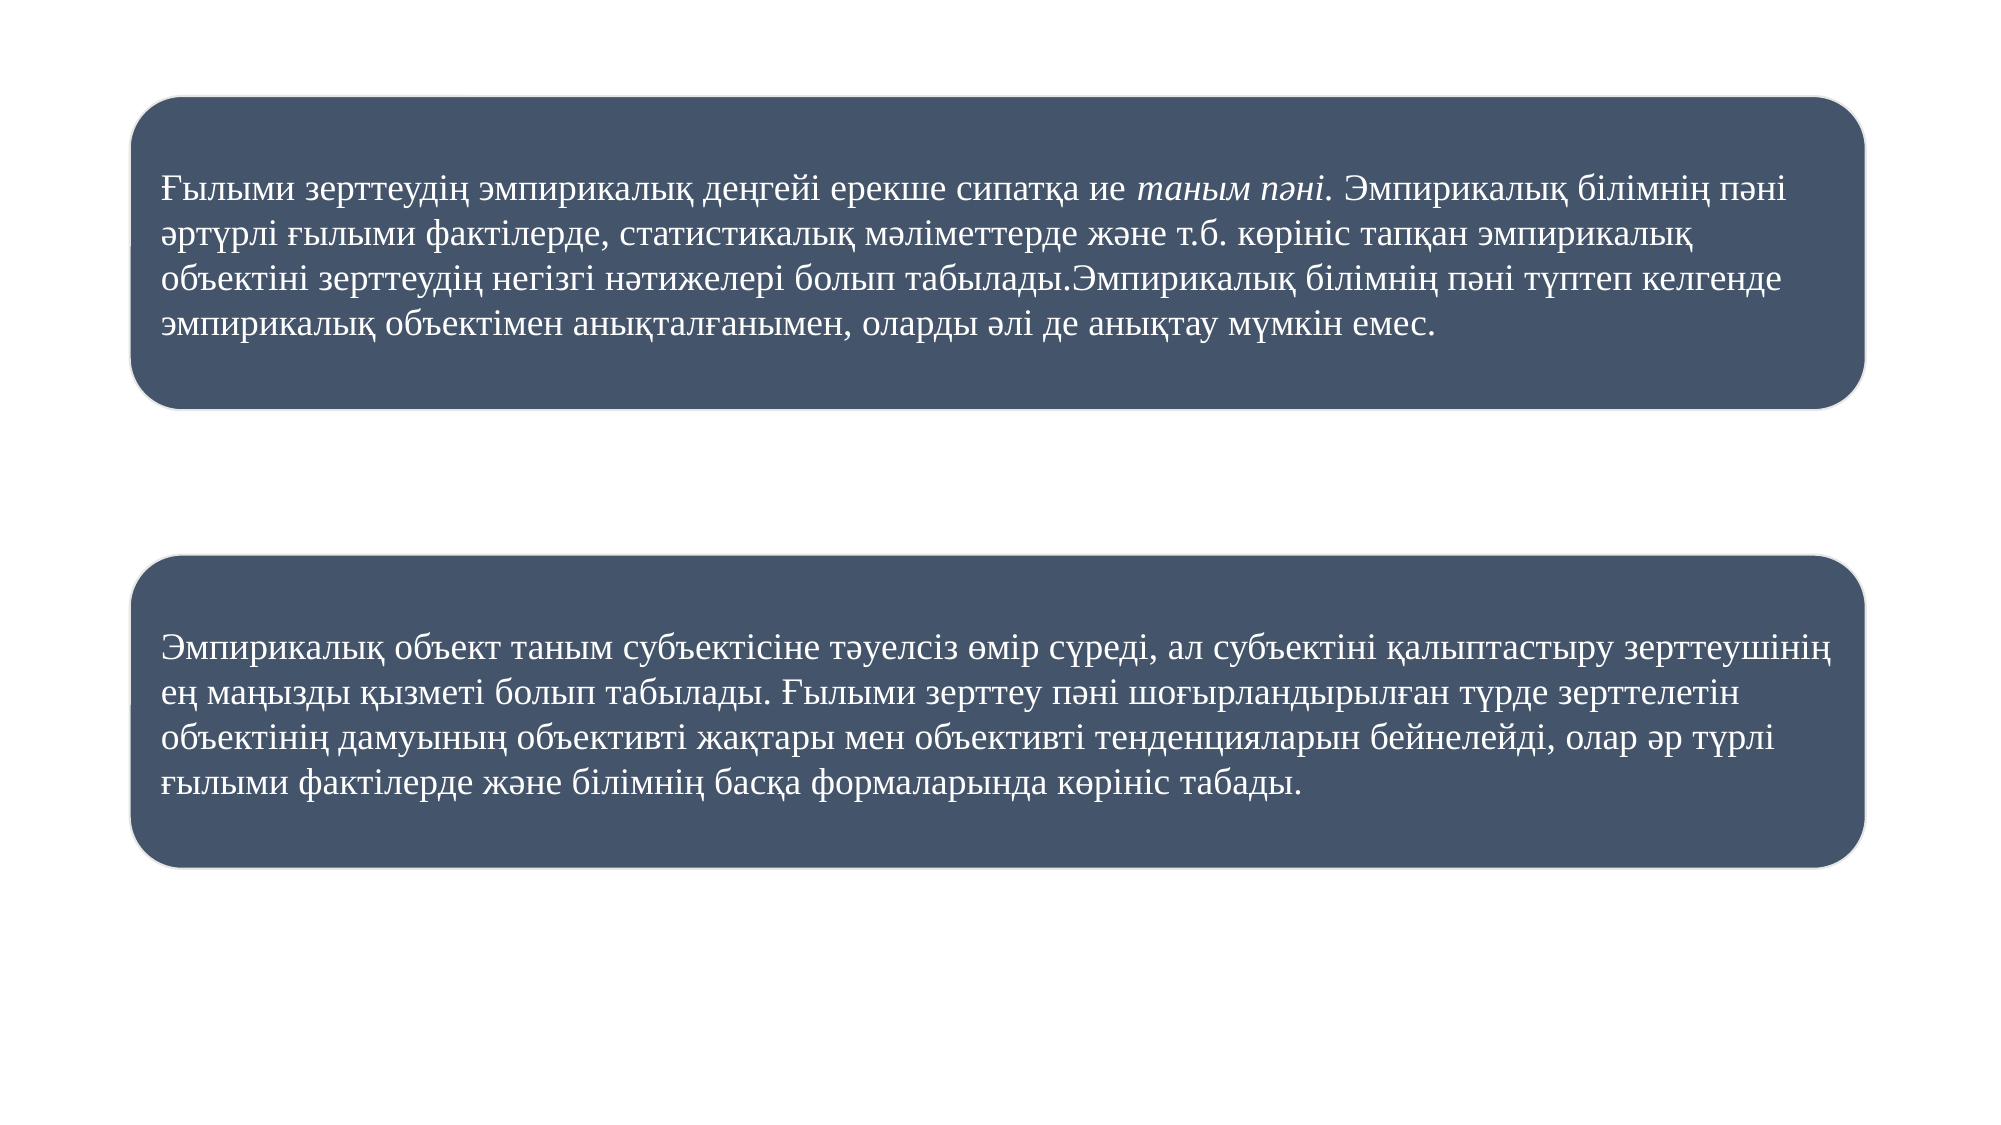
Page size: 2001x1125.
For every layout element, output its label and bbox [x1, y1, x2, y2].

list [129, 96, 1866, 1014]
